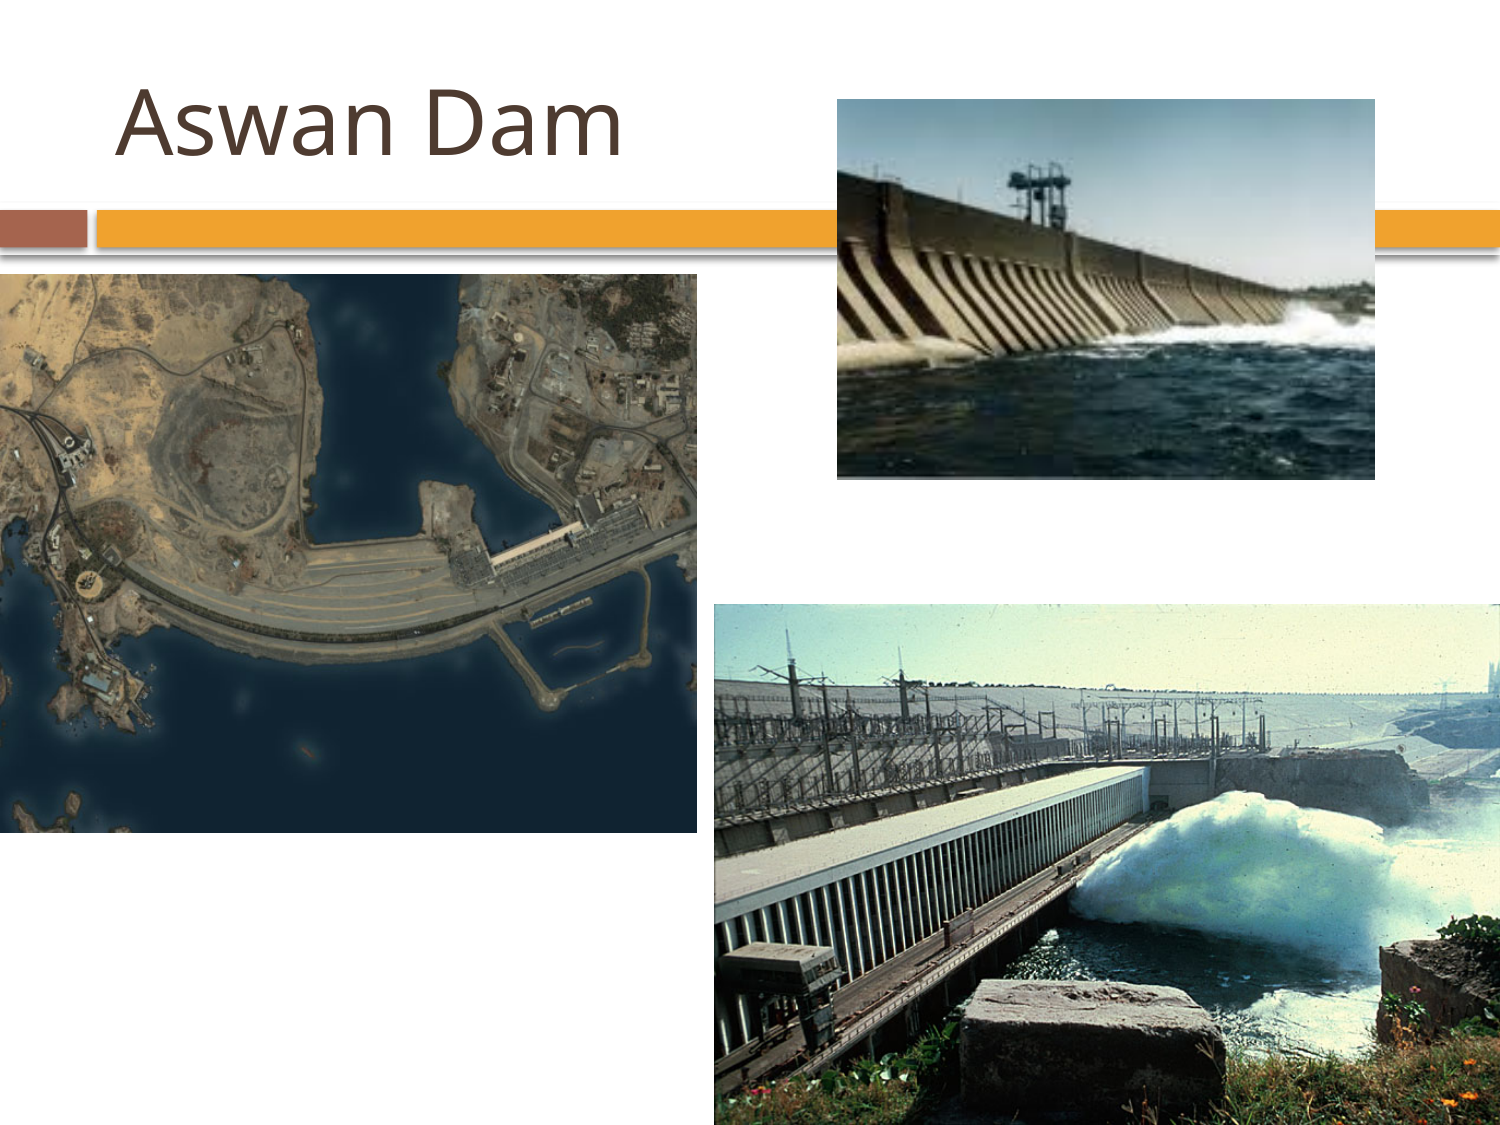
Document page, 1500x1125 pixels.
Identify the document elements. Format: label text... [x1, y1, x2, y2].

picture [837, 99, 1376, 480]
title Aswan Dam [100, 37, 1438, 200]
picture [0, 274, 698, 833]
picture [714, 604, 1500, 1125]
